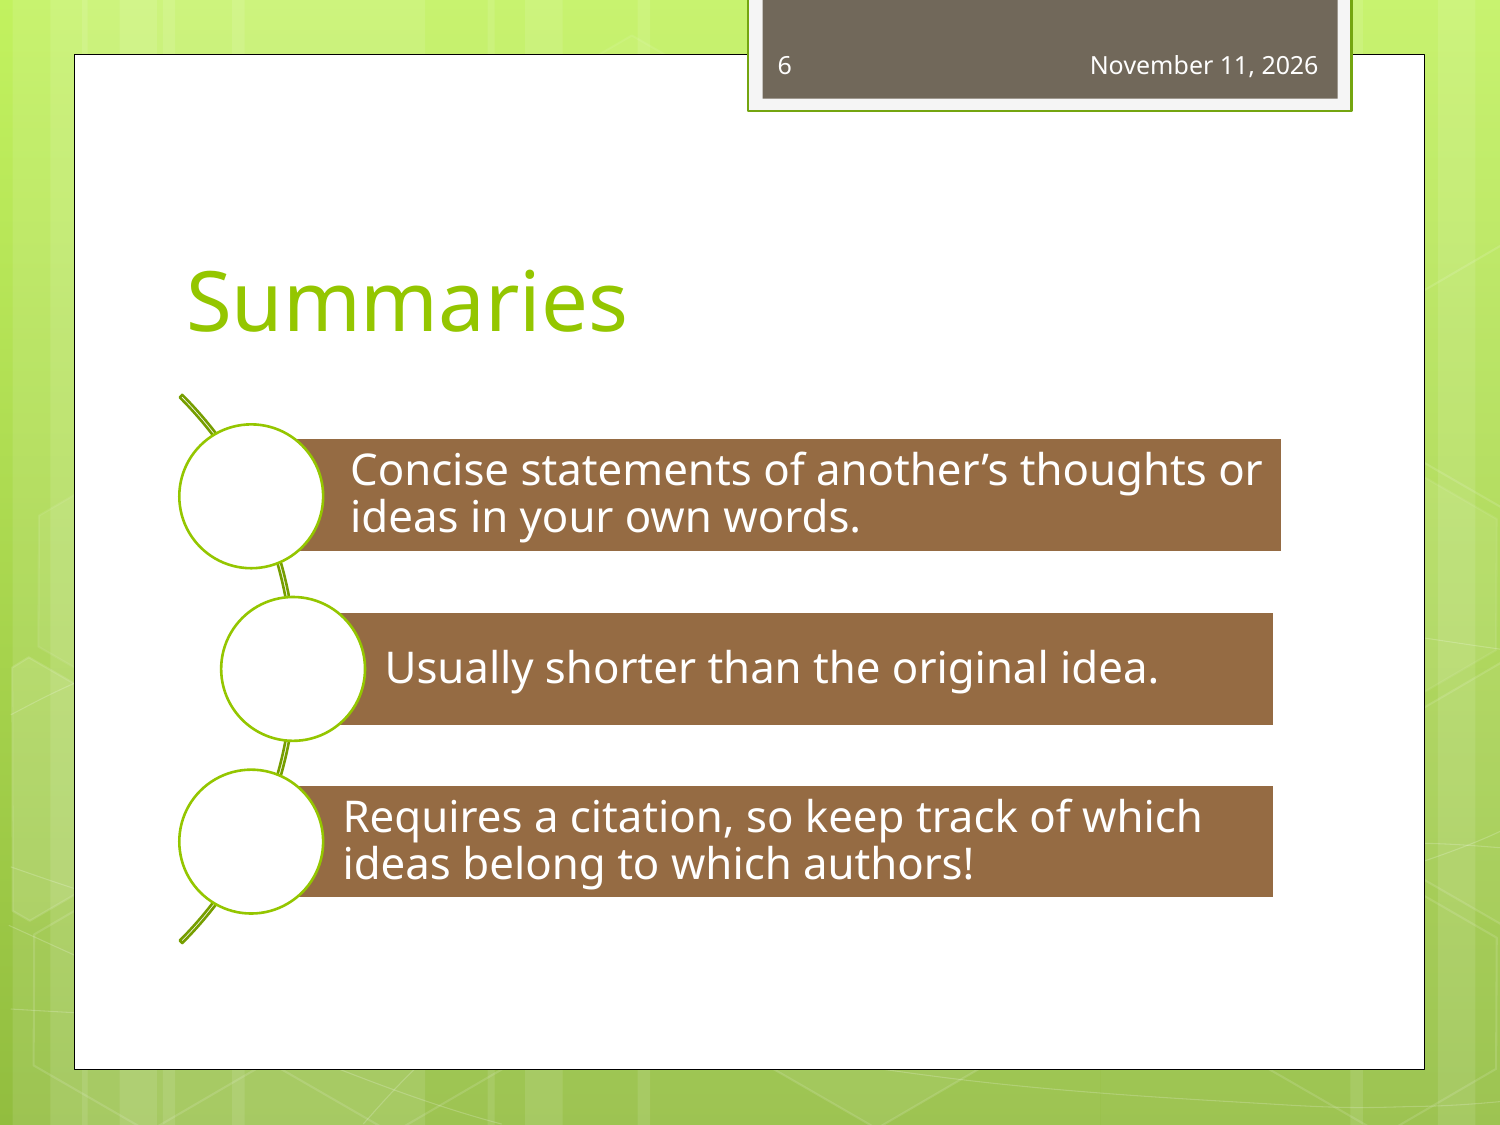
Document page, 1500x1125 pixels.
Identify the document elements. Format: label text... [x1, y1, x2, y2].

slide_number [983, 36, 1334, 97]
title Summaries [171, 168, 1324, 357]
slide_number 6 [762, 36, 982, 97]
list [170, 380, 1284, 957]
